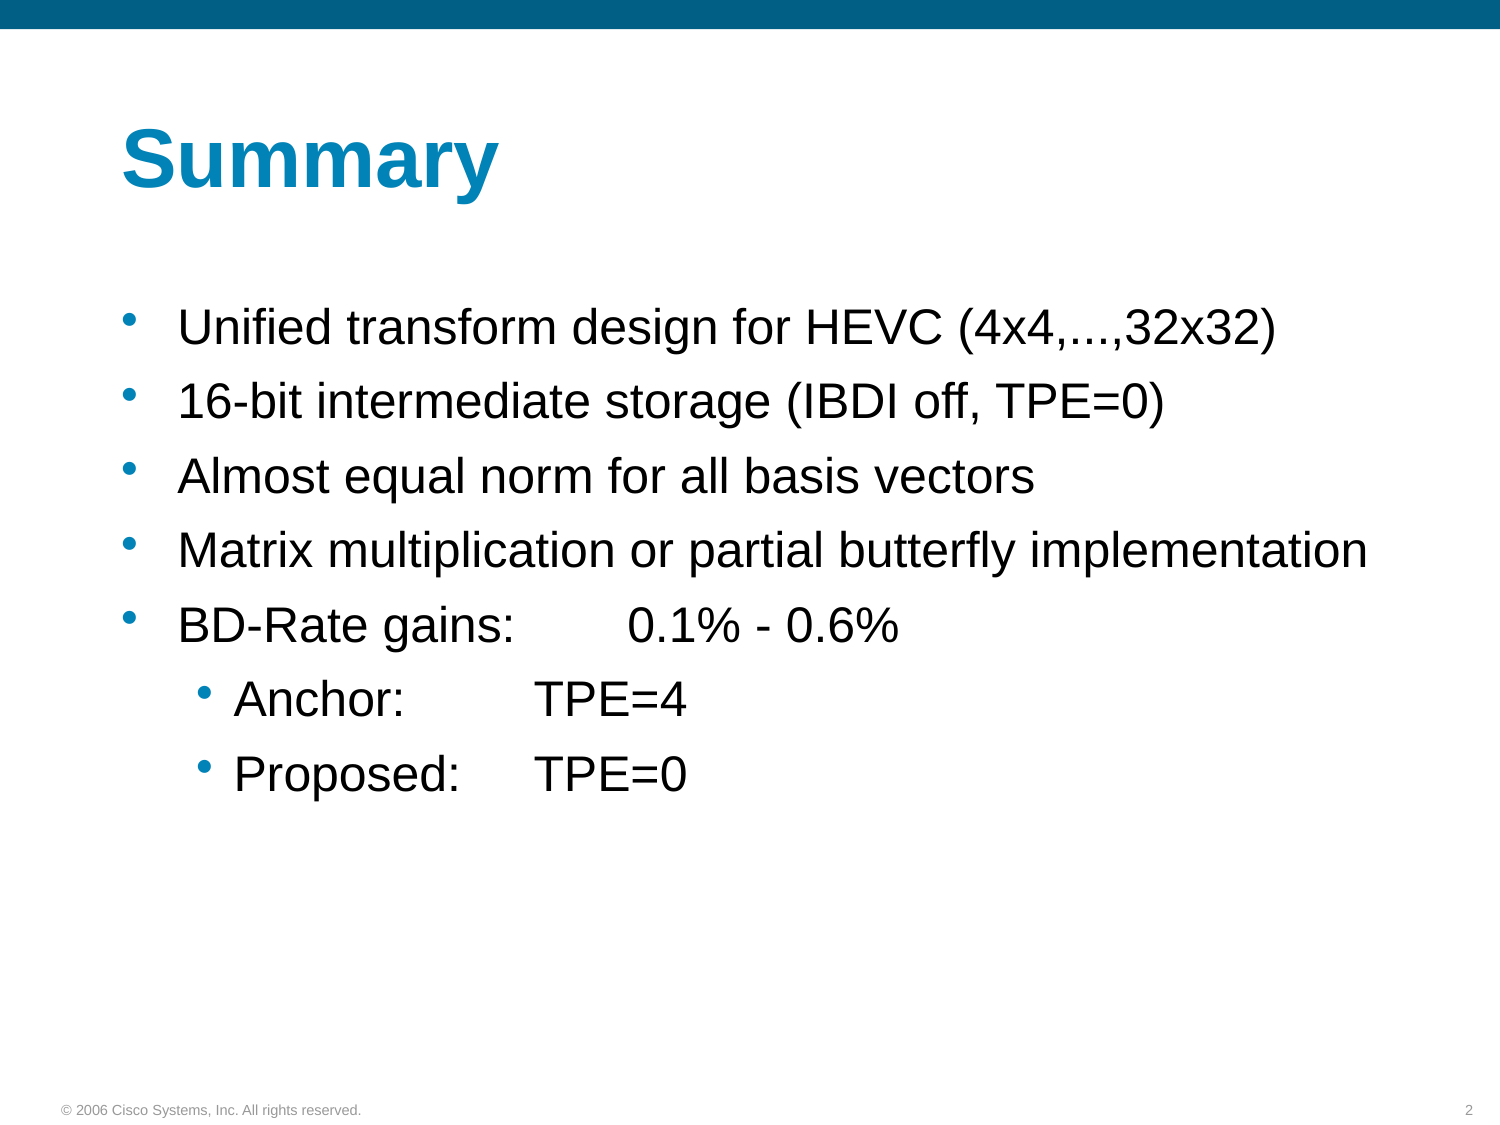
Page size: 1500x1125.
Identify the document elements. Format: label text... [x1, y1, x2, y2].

list Unified transform design for HEVC (4x4,...,32x32) 16-bit intermediate storage (IBDI off, TPE=0) Almost equal norm for all basis vectors Matrix multiplication or partial butterfly implementation BD-Rate gains: 0.1% - 0.6% Anchor: TPE=4 Proposed: TPE=0 [107, 291, 1411, 988]
title Summary [107, 74, 1444, 213]
